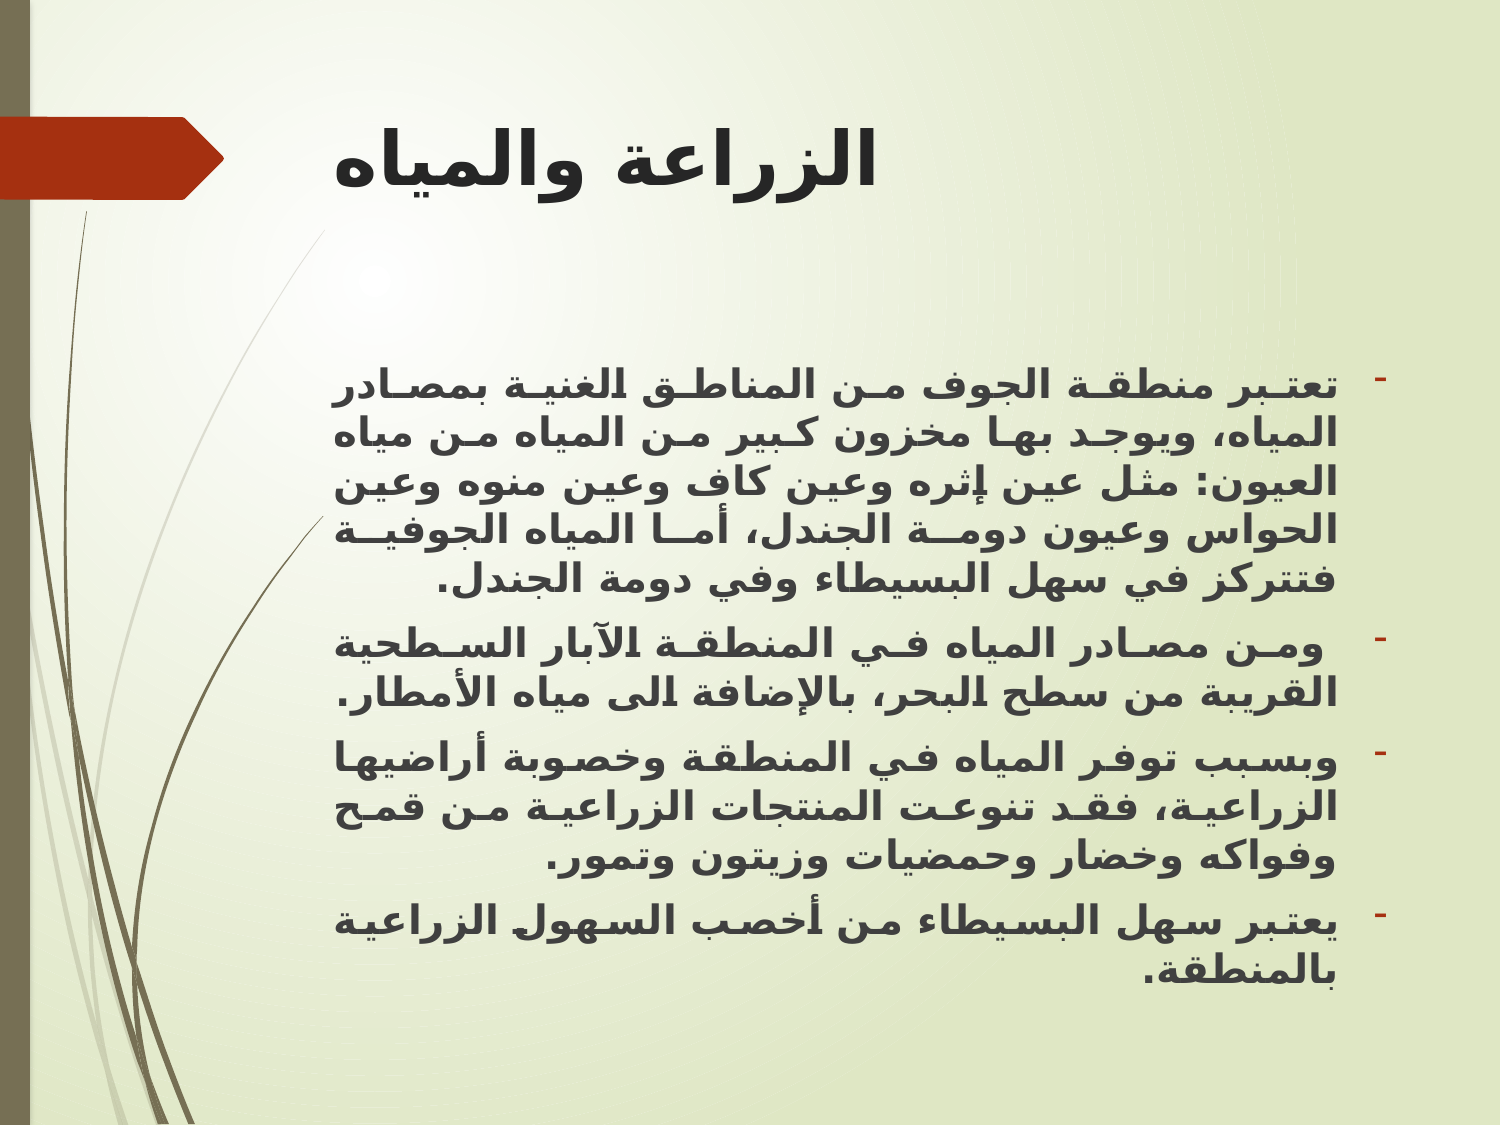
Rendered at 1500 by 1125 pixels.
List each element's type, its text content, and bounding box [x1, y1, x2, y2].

list تعتبر منطقة الجوف من المناطق الغنية بمصادر المياه، ويوجد بها مخزون كبير من المياه من مياه العيون: مثل عين إثره وعين كاف وعين منوه وعين الحواس وعيون دومة الجندل، أما المياه الجوفية فتتركز في سهل البسيطاء وفي دومة الجندل. ومن مصادر المياه في المنطقة الآبار السطحية القريبة من سطح البحر، بالإضافة الى مياه الأمطار. وبسبب توفر المياه في المنطقة وخصوبة أراضيها الزراعية، فقد تنوعت المنتجات الزراعية من قمح وفواكه وخضار وحمضيات وزيتون وتمور. يعتبر سهل البسيطاء من أخصب السهول الزراعية بالمنطقة. [318, 350, 1400, 1047]
title الزراعة والمياه [319, 102, 1400, 313]
